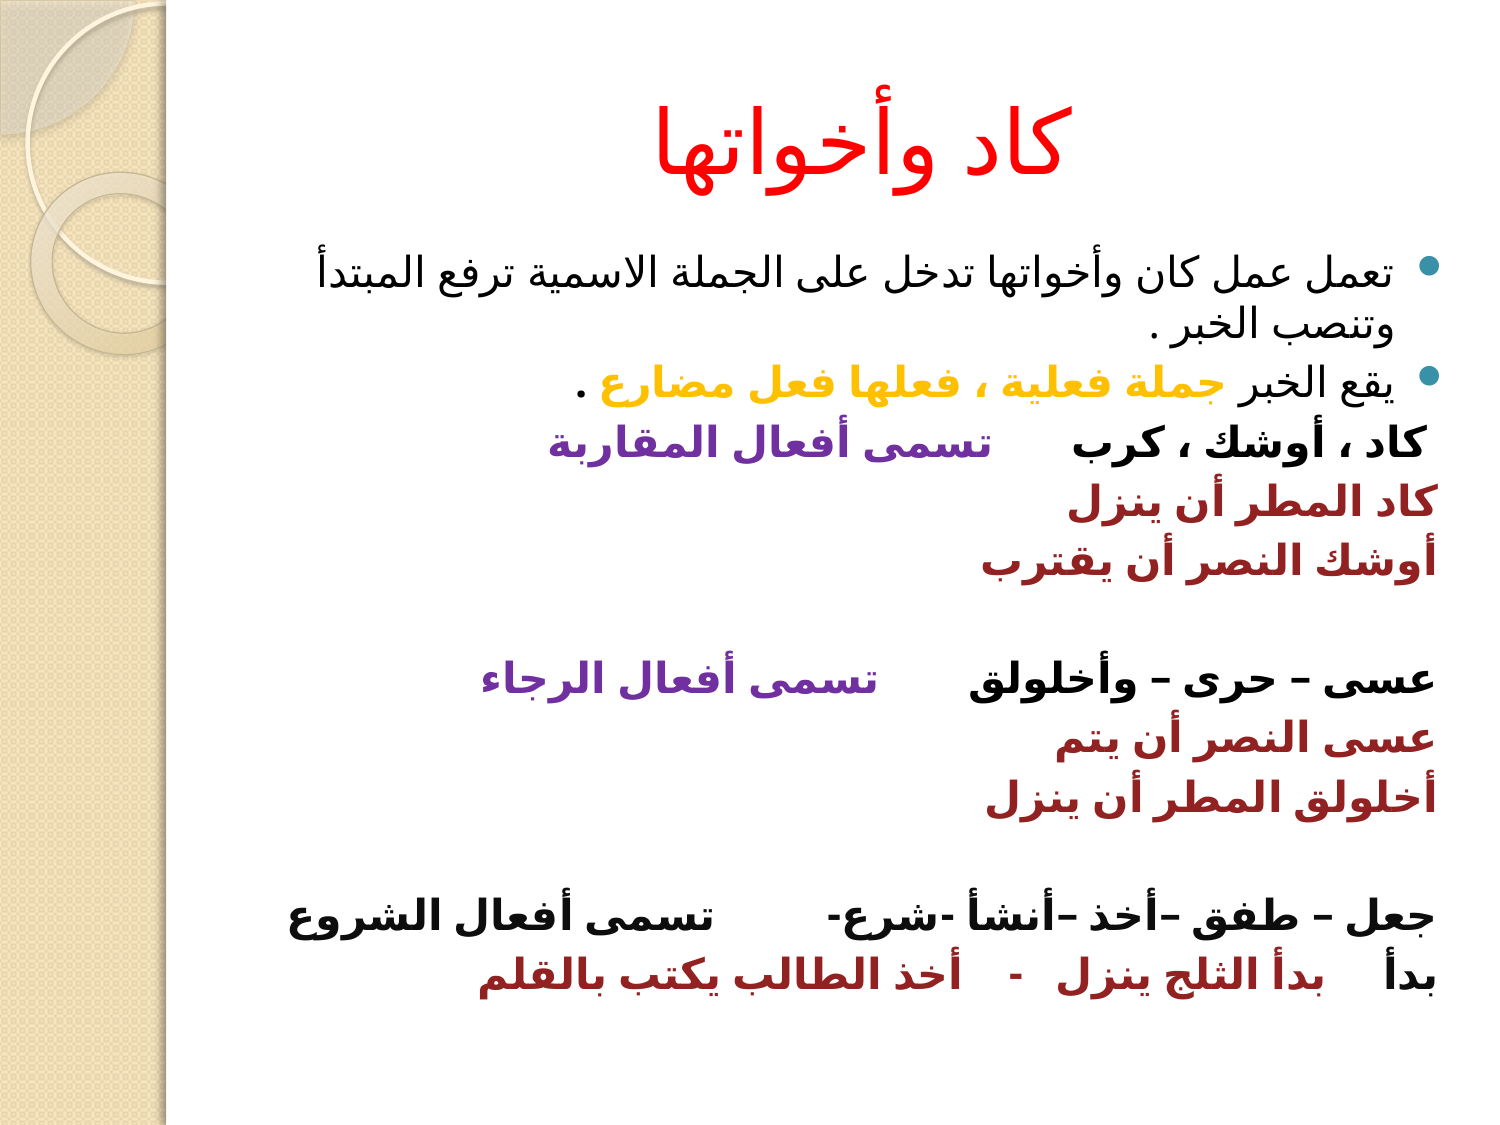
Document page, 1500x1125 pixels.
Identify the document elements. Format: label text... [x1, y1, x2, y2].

title كاد وأخواتها [235, 45, 1466, 233]
list تعمل عمل كان وأخواتها تدخل على الجملة الاسمية ترفع المبتدأ وتنصب الخبر . يقع الخبر جملة فعلية ، فعلها فعل مضارع . كاد ، أوشك ، كرب تسمى أفعال المقاربة كاد المطر أن ينزل أوشك النصر أن يقترب عسى – حرى – وأخلولق تسمى أفعال الرجاء عسى النصر أن يتم أخلولق المطر أن ينزل جعل – طفق –أخذ –أنشأ -شرع- تسمى أفعال الشروع بدأ بدأ الثلج ينزل - أخذ الطالب يكتب بالقلم [235, 237, 1466, 1025]
